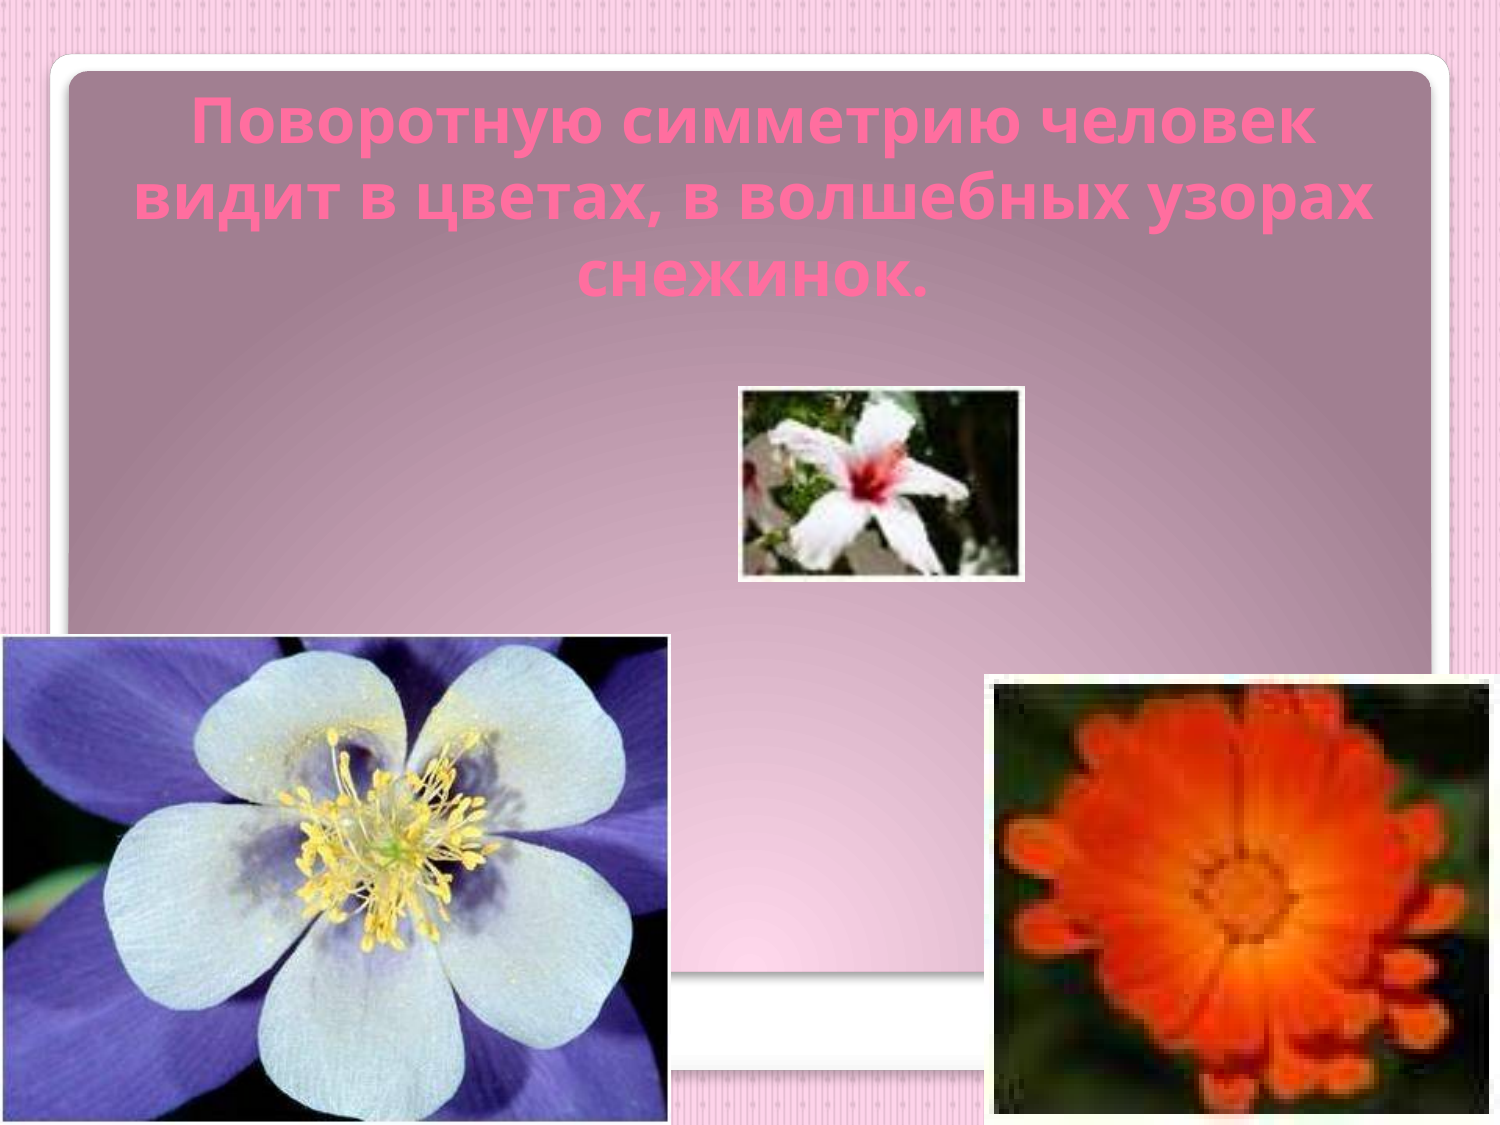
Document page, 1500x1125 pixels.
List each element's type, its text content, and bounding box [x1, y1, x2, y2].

title Поворотную симметрию человек видит в цветах, в волшебных узорах снежинок. [82, 70, 1425, 317]
picture [738, 386, 1025, 582]
picture [984, 674, 1500, 1125]
picture [0, 634, 671, 1125]
